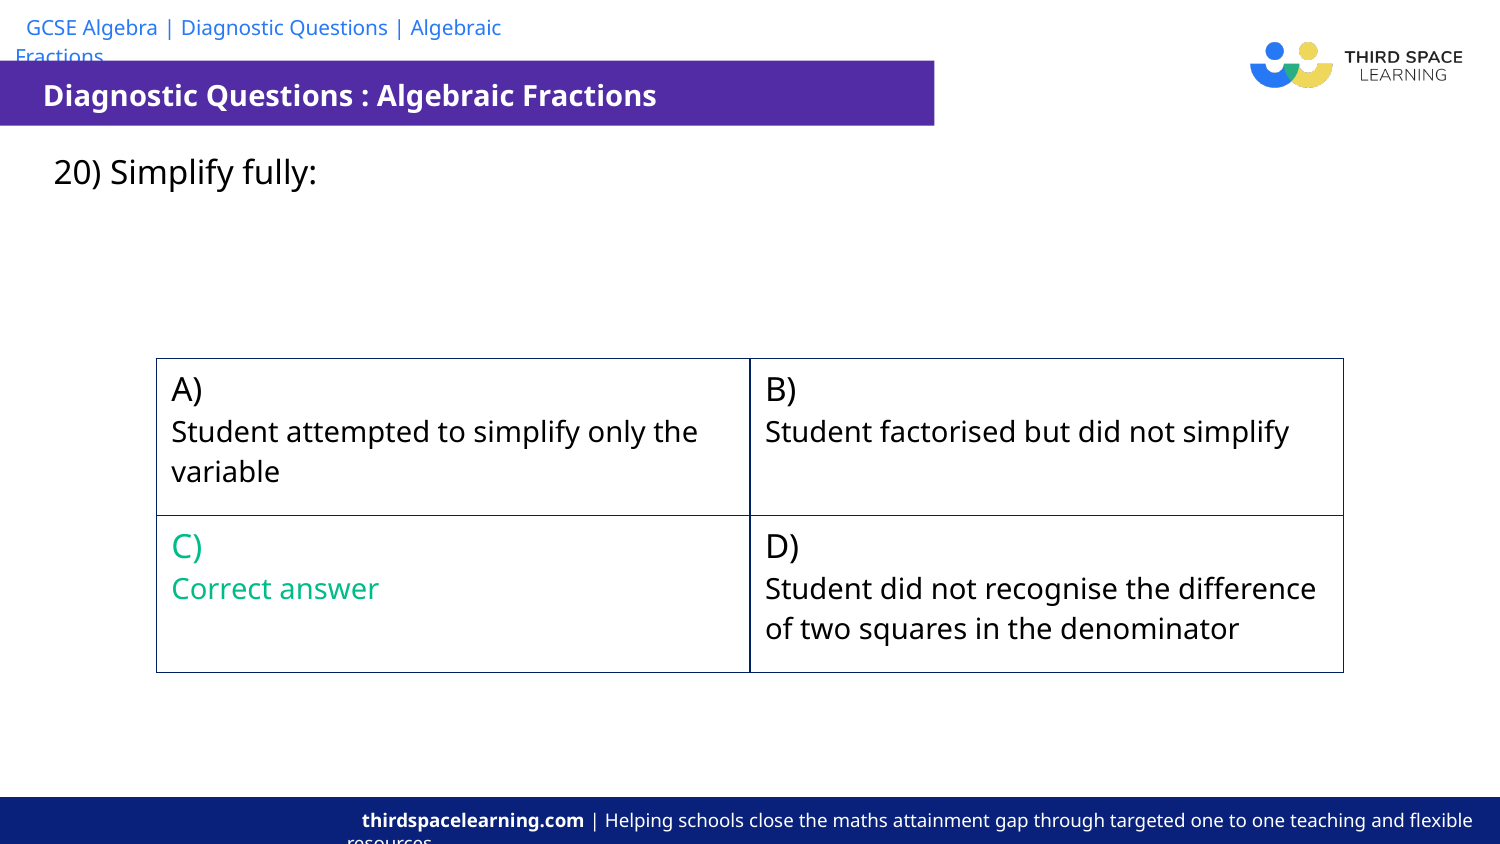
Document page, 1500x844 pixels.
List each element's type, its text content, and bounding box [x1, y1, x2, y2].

picture [1250, 33, 1465, 99]
text_box Diagnostic Questions : Algebraic Fractions [27, 61, 778, 127]
